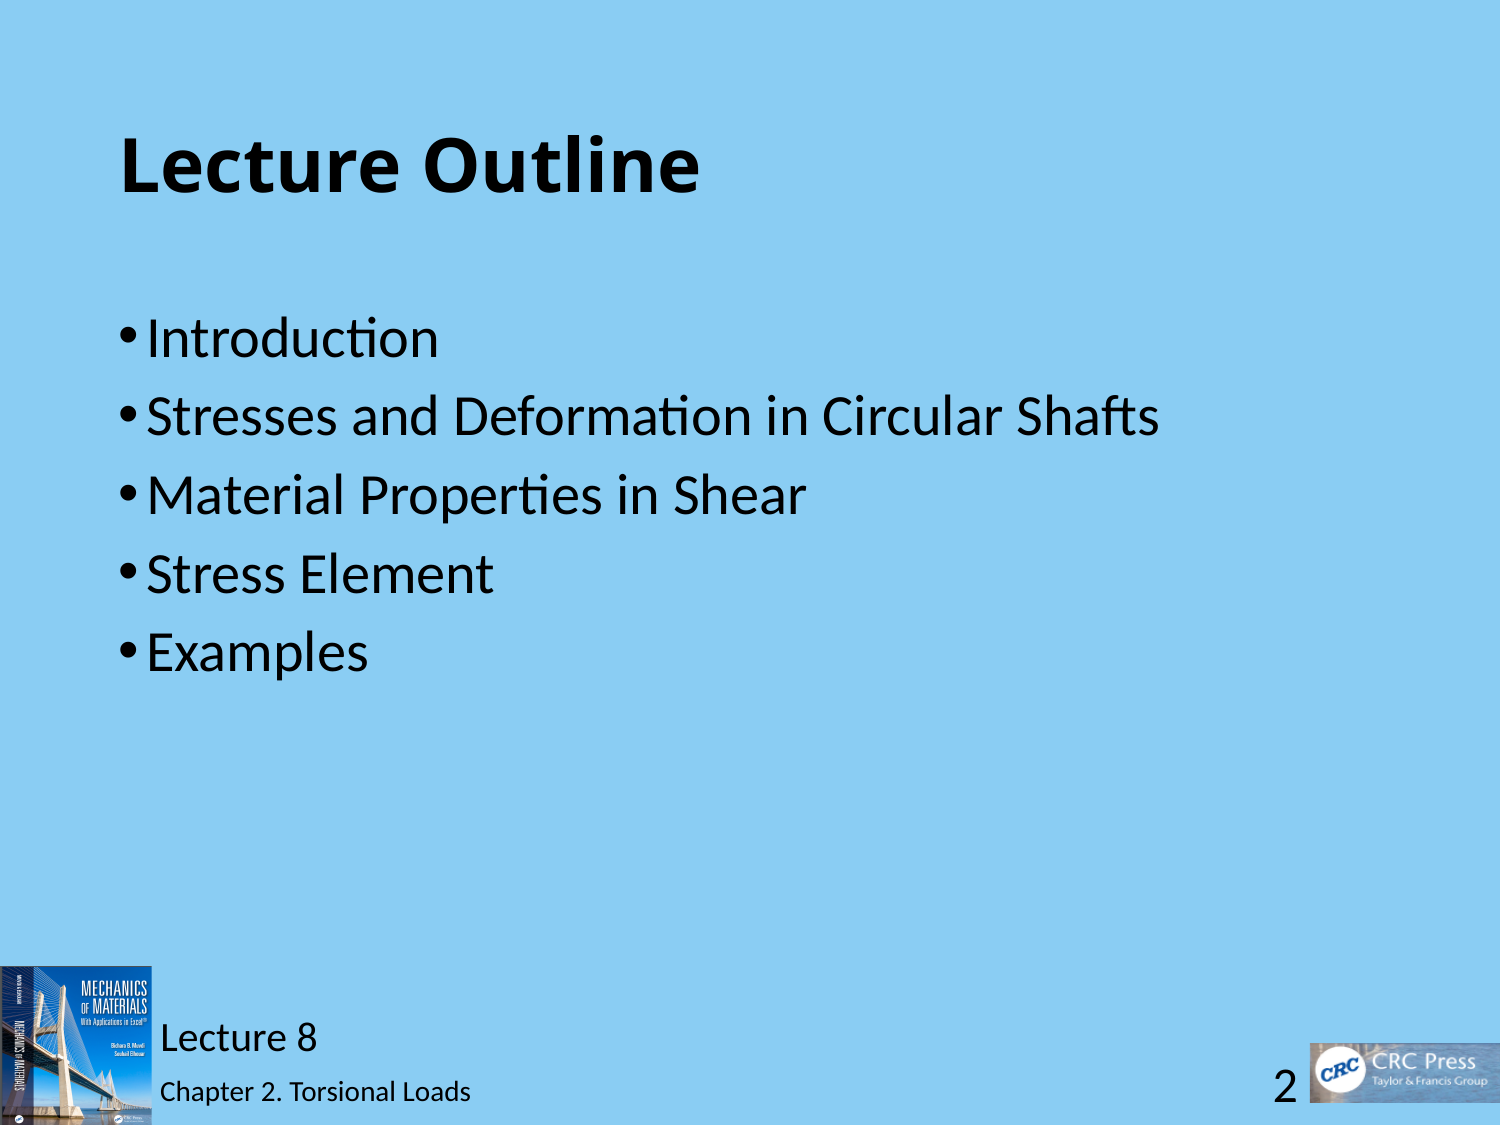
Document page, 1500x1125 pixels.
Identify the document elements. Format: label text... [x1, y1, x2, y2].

footer Chapter 2. Torsional Loads [145, 1065, 956, 1125]
picture [0, 966, 145, 1125]
slide_number Lecture 8 [145, 1005, 483, 1065]
picture [1309, 1043, 1500, 1103]
title Lecture Outline [103, 59, 1397, 278]
list Introduction Stresses and Deformation in Circular Shafts Material Properties in Shear Stress Element Examples [103, 299, 1397, 1014]
slide_number 2 [1162, 1045, 1313, 1105]
